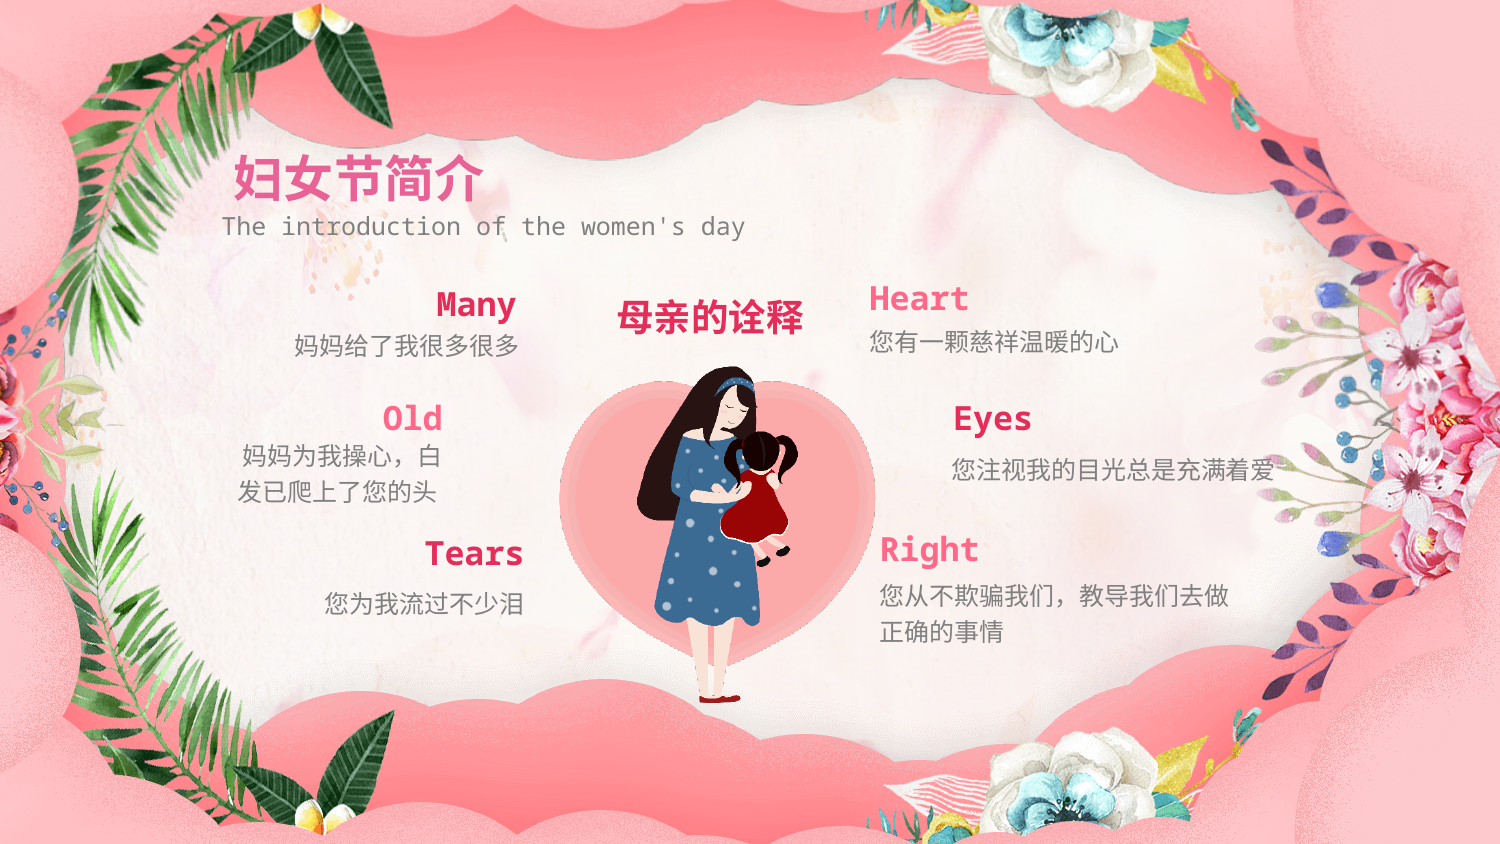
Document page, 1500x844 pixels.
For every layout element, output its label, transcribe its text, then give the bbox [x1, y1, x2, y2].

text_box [810, 277, 1147, 373]
picture [0, 0, 1500, 844]
text_box The introduction of the women's day [205, 202, 762, 249]
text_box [300, 533, 584, 635]
text_box 母亲的诠释 [601, 286, 805, 347]
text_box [891, 397, 1295, 501]
text_box 妇女节简介 [218, 139, 500, 202]
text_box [820, 529, 1249, 645]
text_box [230, 397, 515, 505]
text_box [289, 283, 591, 377]
